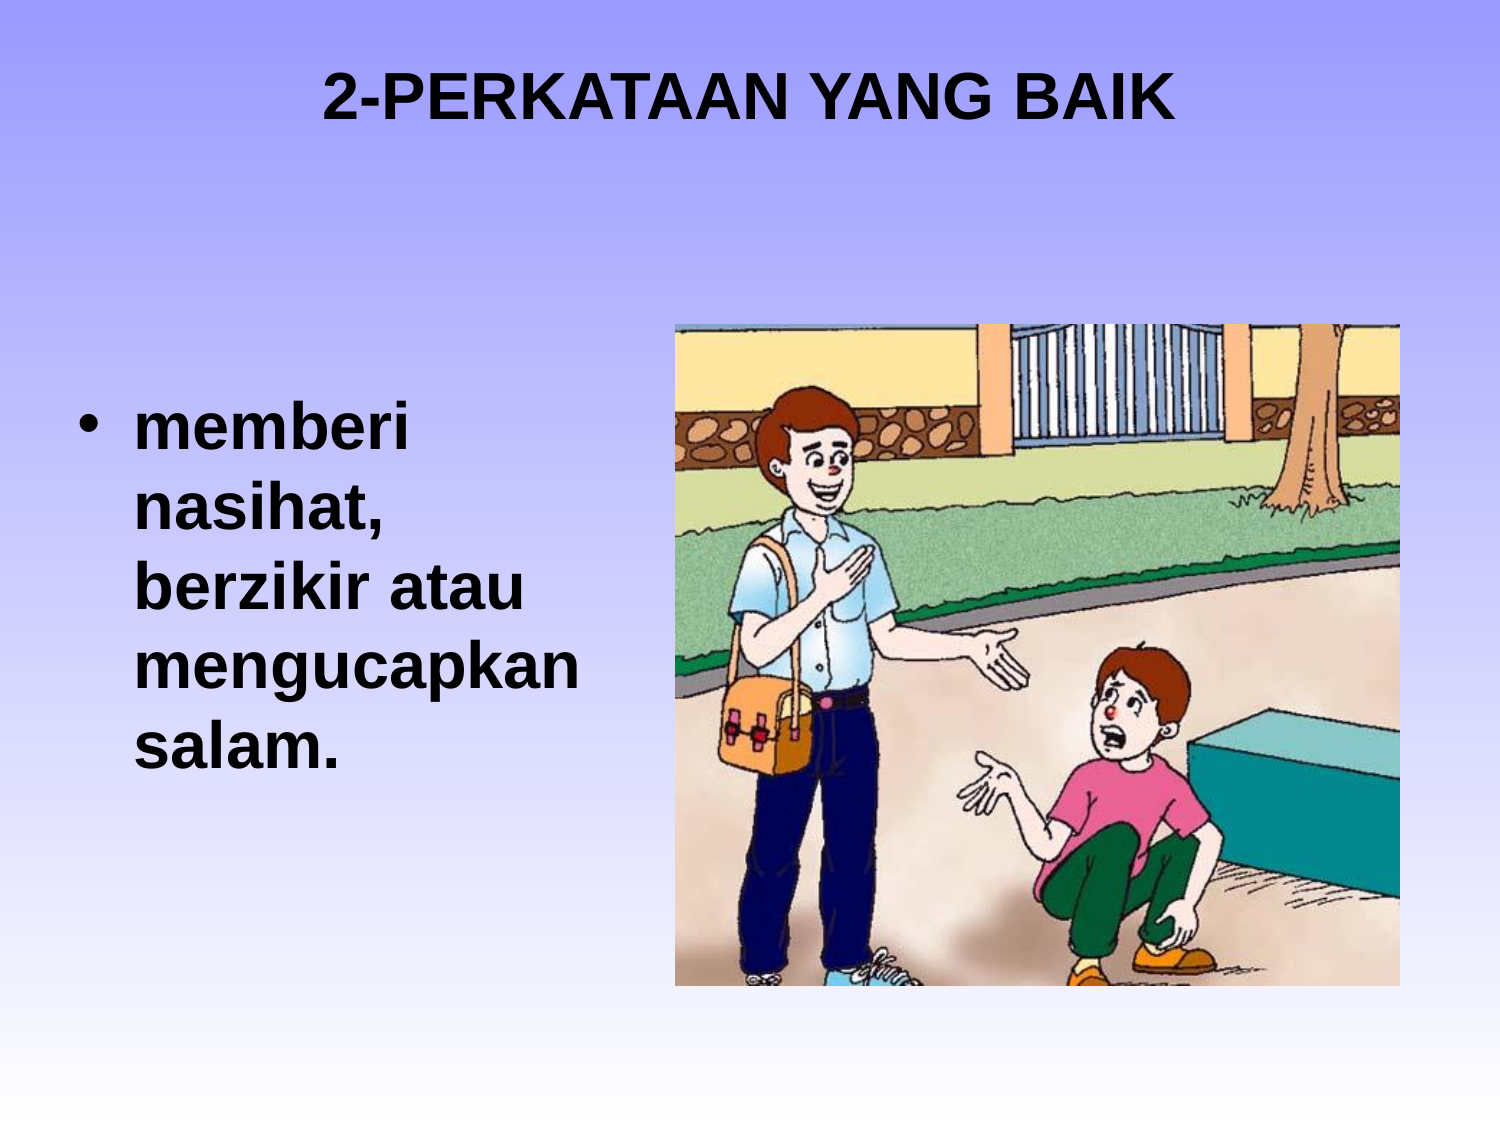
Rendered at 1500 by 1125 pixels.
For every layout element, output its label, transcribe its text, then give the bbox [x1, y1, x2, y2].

list memberi nasihat, berzikir atau mengucapkan salam. [62, 375, 600, 925]
picture [674, 324, 1401, 986]
title 2-PERKATAAN YANG BAIK [75, 45, 1425, 233]
